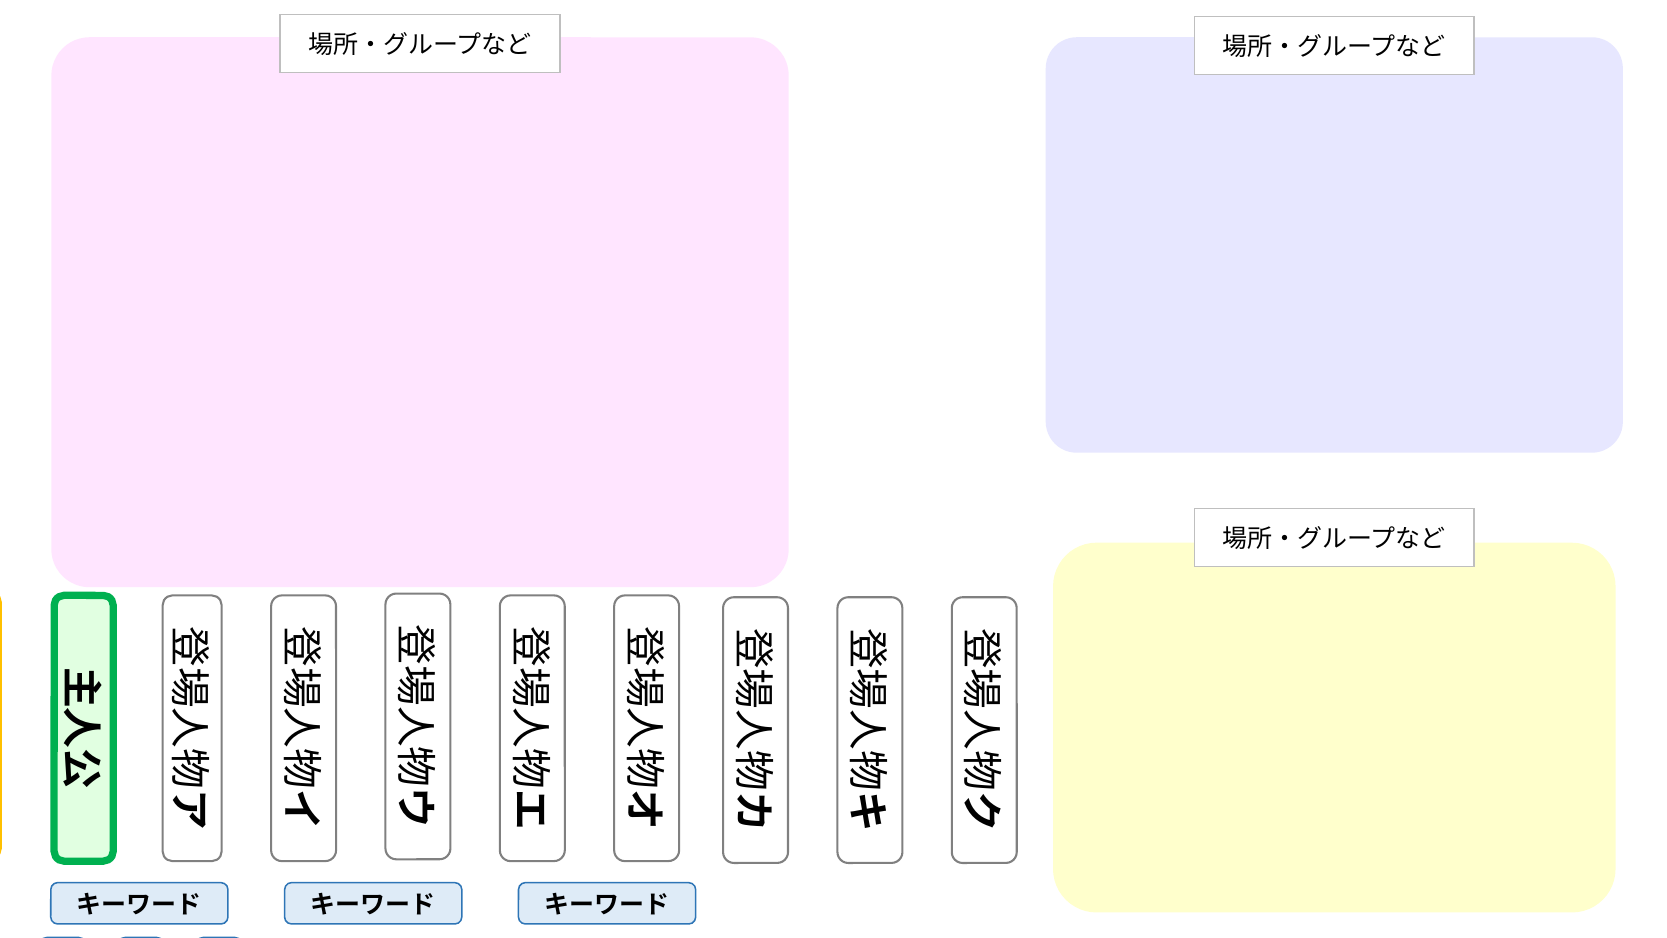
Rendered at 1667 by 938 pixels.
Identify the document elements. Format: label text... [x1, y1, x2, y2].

text_box 登場人物オ [613, 594, 681, 863]
text_box 場所・グループなど [1193, 507, 1475, 567]
text_box 場所・グループなど [279, 13, 561, 74]
text_box 登場人物ア [161, 594, 223, 863]
text_box [1044, 36, 1624, 454]
text_box 場所・グループなど [1193, 15, 1475, 76]
text_box キーワード [517, 881, 697, 926]
text_box 主人公 [53, 594, 115, 863]
text_box 登場人物カ [722, 596, 790, 865]
text_box 登場人物ク [950, 596, 1018, 865]
text_box [1051, 541, 1617, 914]
text_box 登場人物ウ [384, 592, 452, 861]
text_box 登場人物キ [836, 596, 904, 865]
text_box キーワード [283, 881, 463, 926]
text_box 登場人物エ [498, 594, 566, 863]
text_box キーワード [49, 881, 229, 926]
text_box [50, 36, 790, 589]
text_box 登場人物イ [270, 594, 338, 863]
